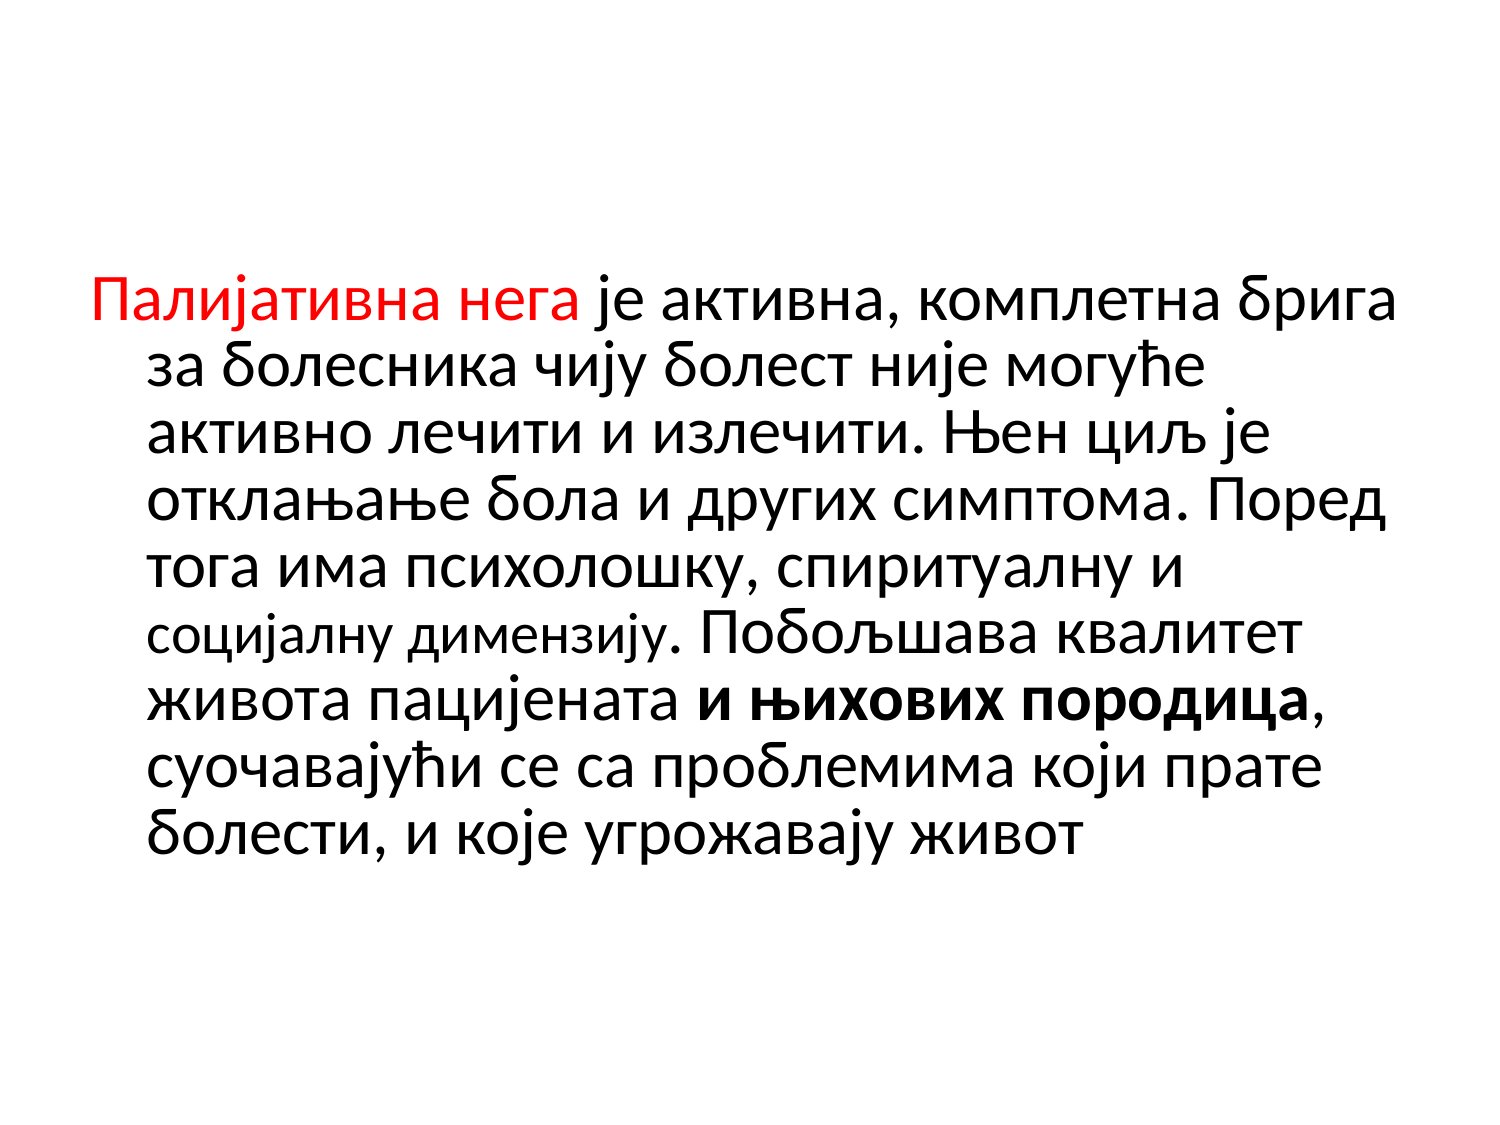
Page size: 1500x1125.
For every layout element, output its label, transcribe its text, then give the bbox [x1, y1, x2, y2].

list Палијативна нега је активна, комплетна брига за болесника чију болест није могуће активно лечити и излечити. Њен циљ је отклањање бола и других симптома. Поред тога има психолошку, спиритуалну и социјалну димензију. Побољшава квалитет живота пацијената и њихових породица, суочавајући се са проблемима који прате болести, и које угрожавају живот [75, 262, 1425, 1005]
